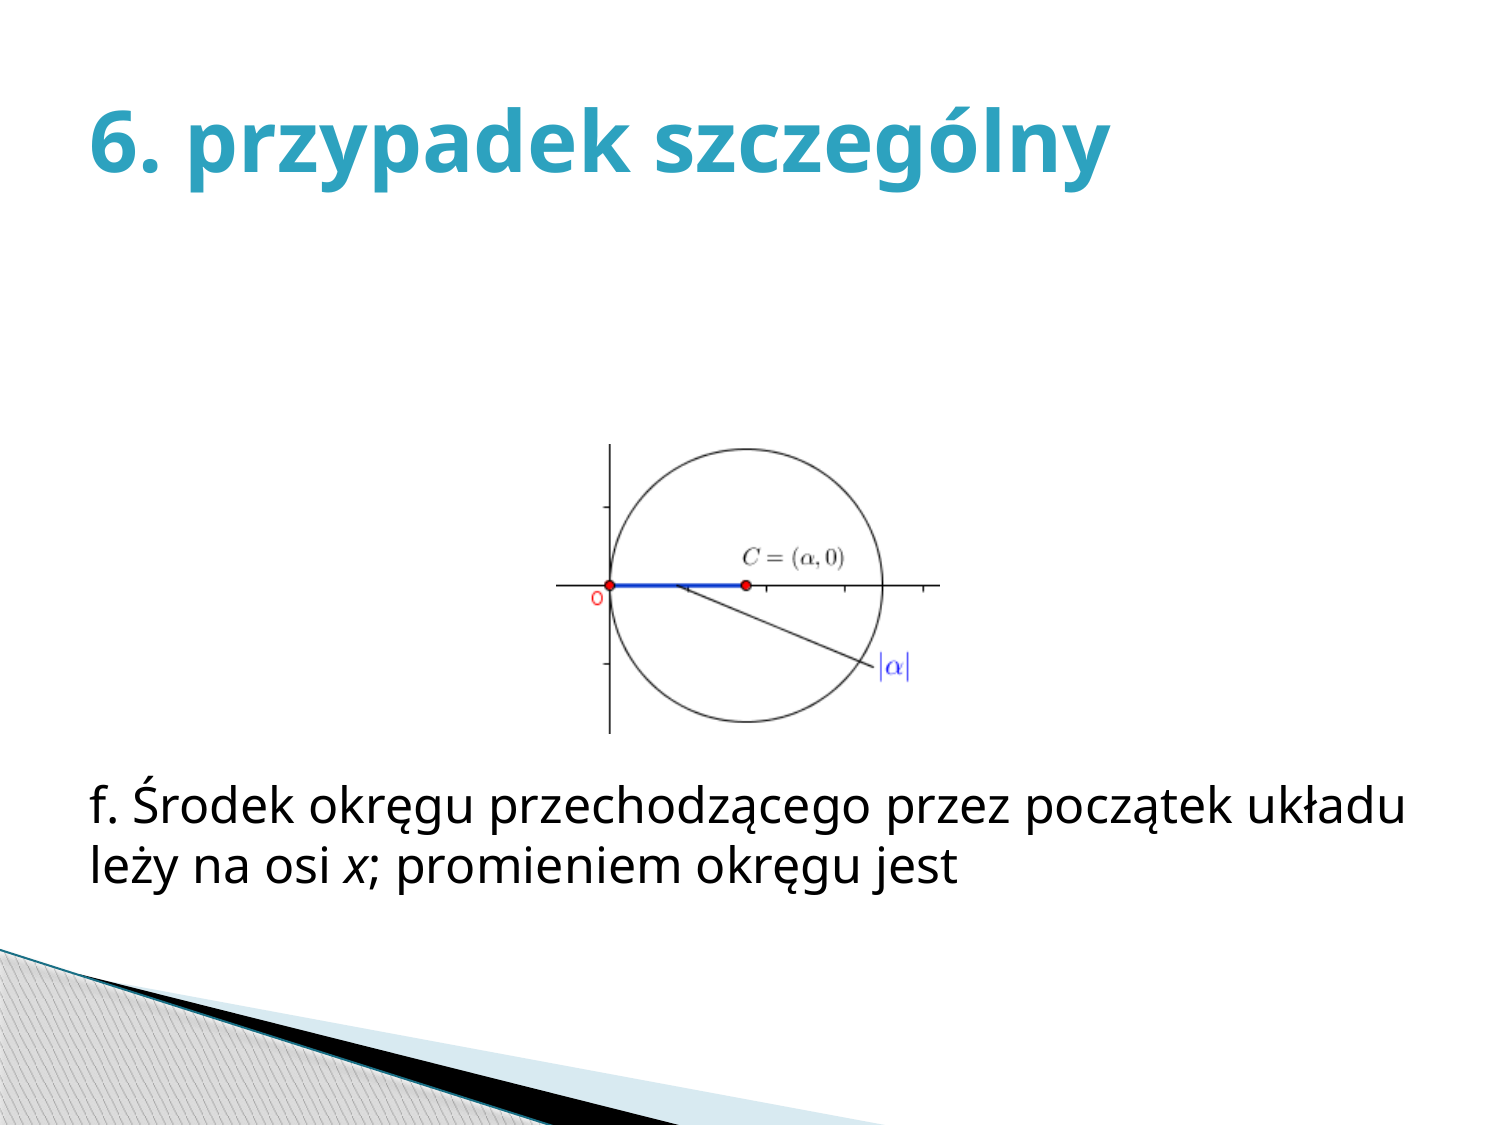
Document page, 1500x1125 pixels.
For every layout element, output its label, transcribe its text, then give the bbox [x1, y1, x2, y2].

picture [556, 444, 940, 734]
title 6. przypadek szczególny [75, 45, 1425, 233]
